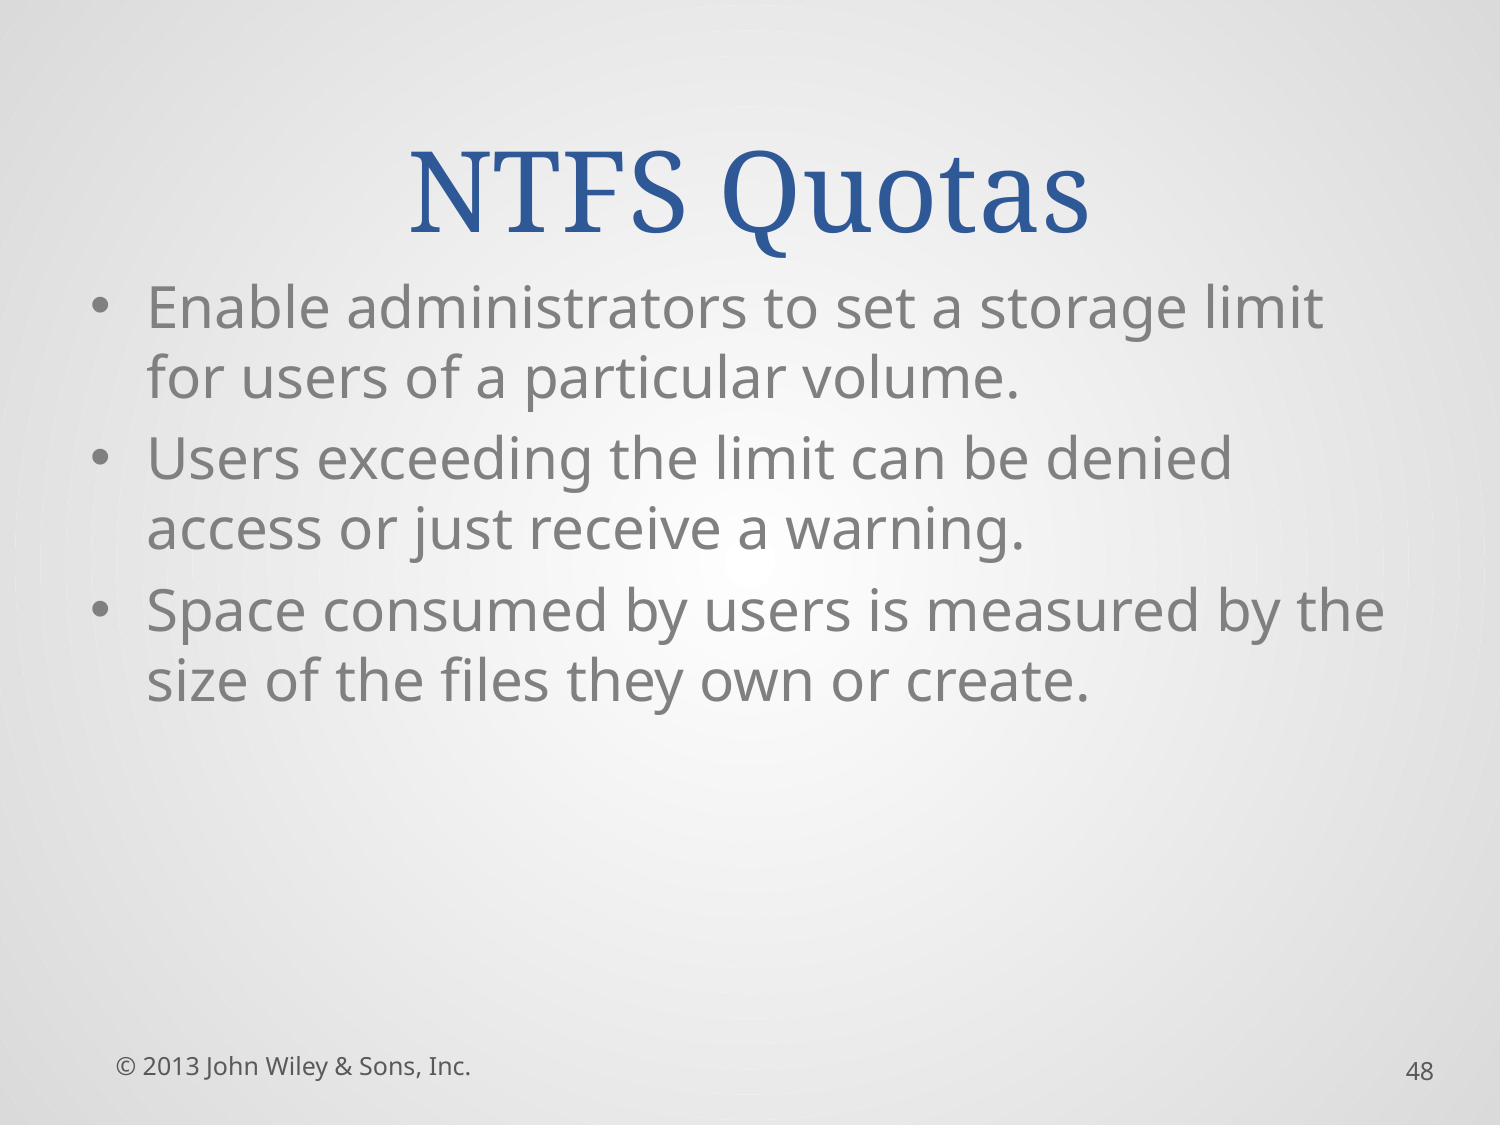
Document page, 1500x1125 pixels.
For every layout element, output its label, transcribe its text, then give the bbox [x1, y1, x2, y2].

title NTFS Quotas [75, 0, 1425, 262]
footer © 2013 John Wiley & Sons, Inc. [108, 1037, 576, 1098]
list Enable administrators to set a storage limit for users of a particular volume. Users exceeding the limit can be denied access or just receive a warning. Space consumed by users is measured by the size of the files they own or create. [75, 262, 1425, 1005]
slide_number 48 [1401, 1042, 1494, 1103]
